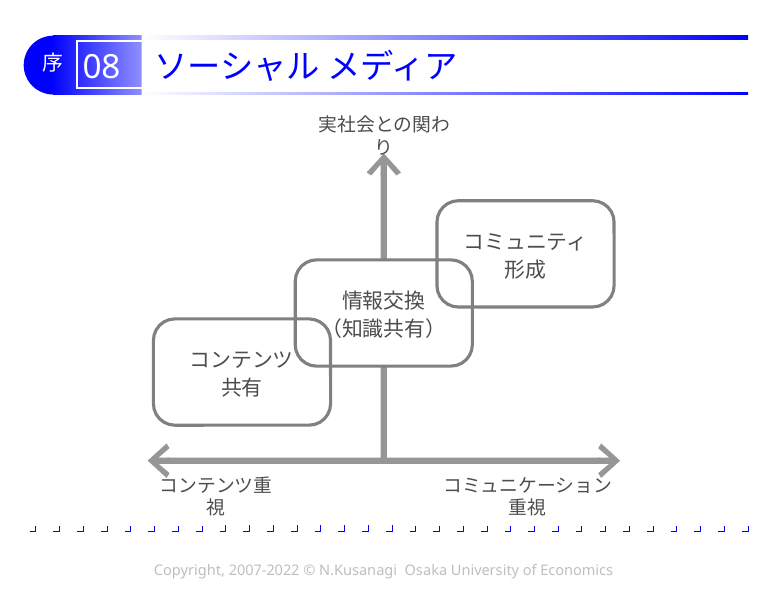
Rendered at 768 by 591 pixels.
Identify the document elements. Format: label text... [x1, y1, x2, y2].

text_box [147, 118, 625, 513]
title 08 ソーシャル メディア [76, 40, 756, 89]
